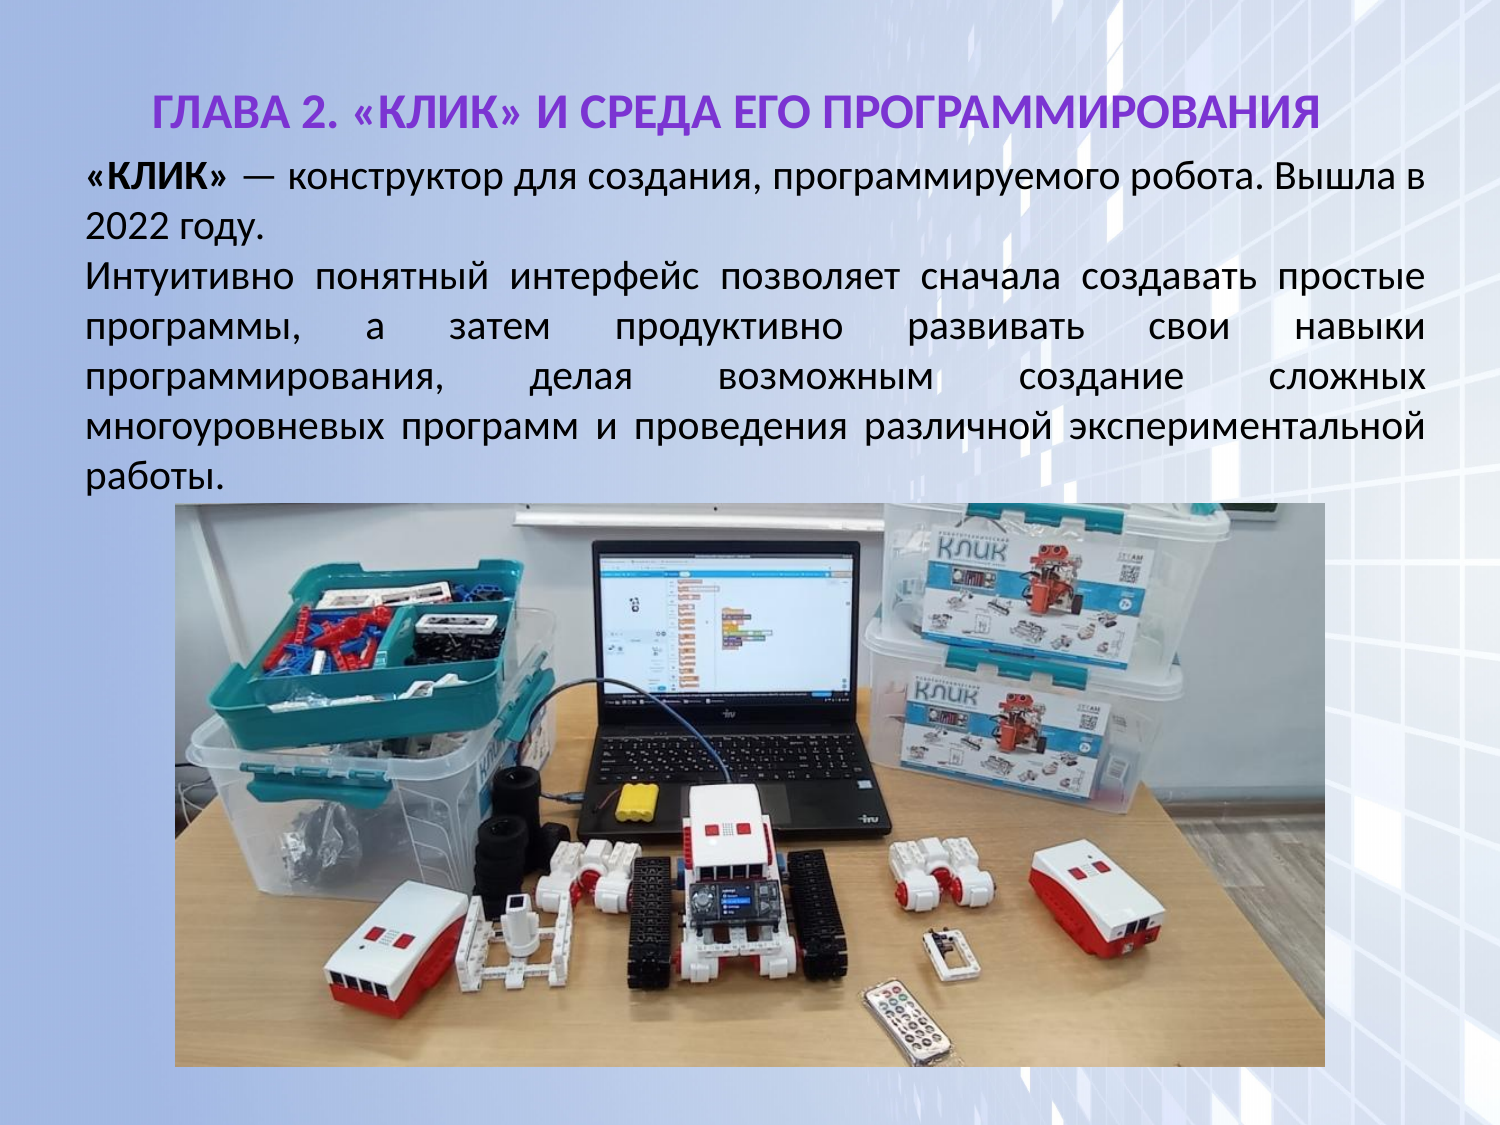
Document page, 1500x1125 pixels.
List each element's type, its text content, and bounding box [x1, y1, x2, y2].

picture [0, 0, 1500, 1125]
text_box ГЛАВА 2. «КЛИК» И СРЕДА ЕГО ПРОГРАММИРОВАНИЯ [35, 70, 1465, 146]
text_box «КЛИК» — конструктор для создания, программируемого робота. Вышла в 2022 году. Интуитивно понятный интерфейс позволяет сначала создавать простые программы, а затем продуктивно развивать свои навыки программирования, делая возможным создание сложных многоуровневых программ и проведения различной экспериментальной работы. [70, 140, 1442, 506]
